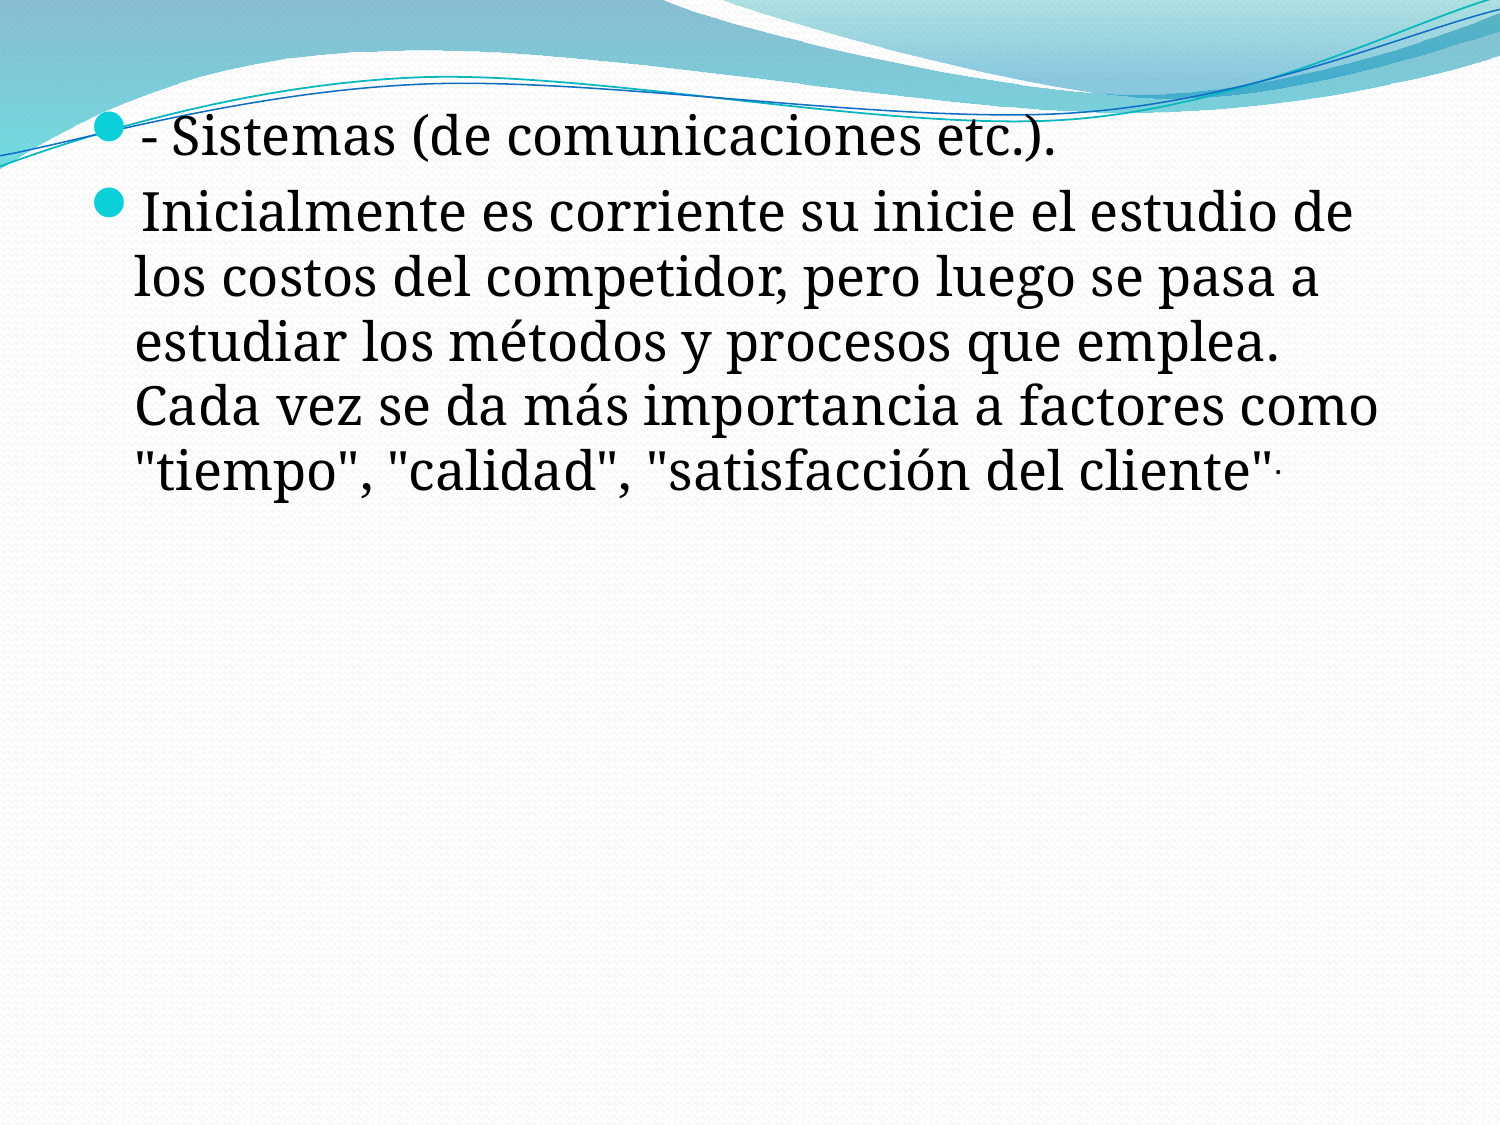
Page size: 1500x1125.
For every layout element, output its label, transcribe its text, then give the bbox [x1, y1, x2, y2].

list - Sistemas (de comunicaciones etc.). Inicialmente es corriente su inicie el estudio de los costos del competidor, pero luego se pasa a estudiar los métodos y procesos que emplea. Cada vez se da más importancia a factores como "tiempo", "calidad", "satisfacción del cliente". [75, 93, 1425, 1005]
